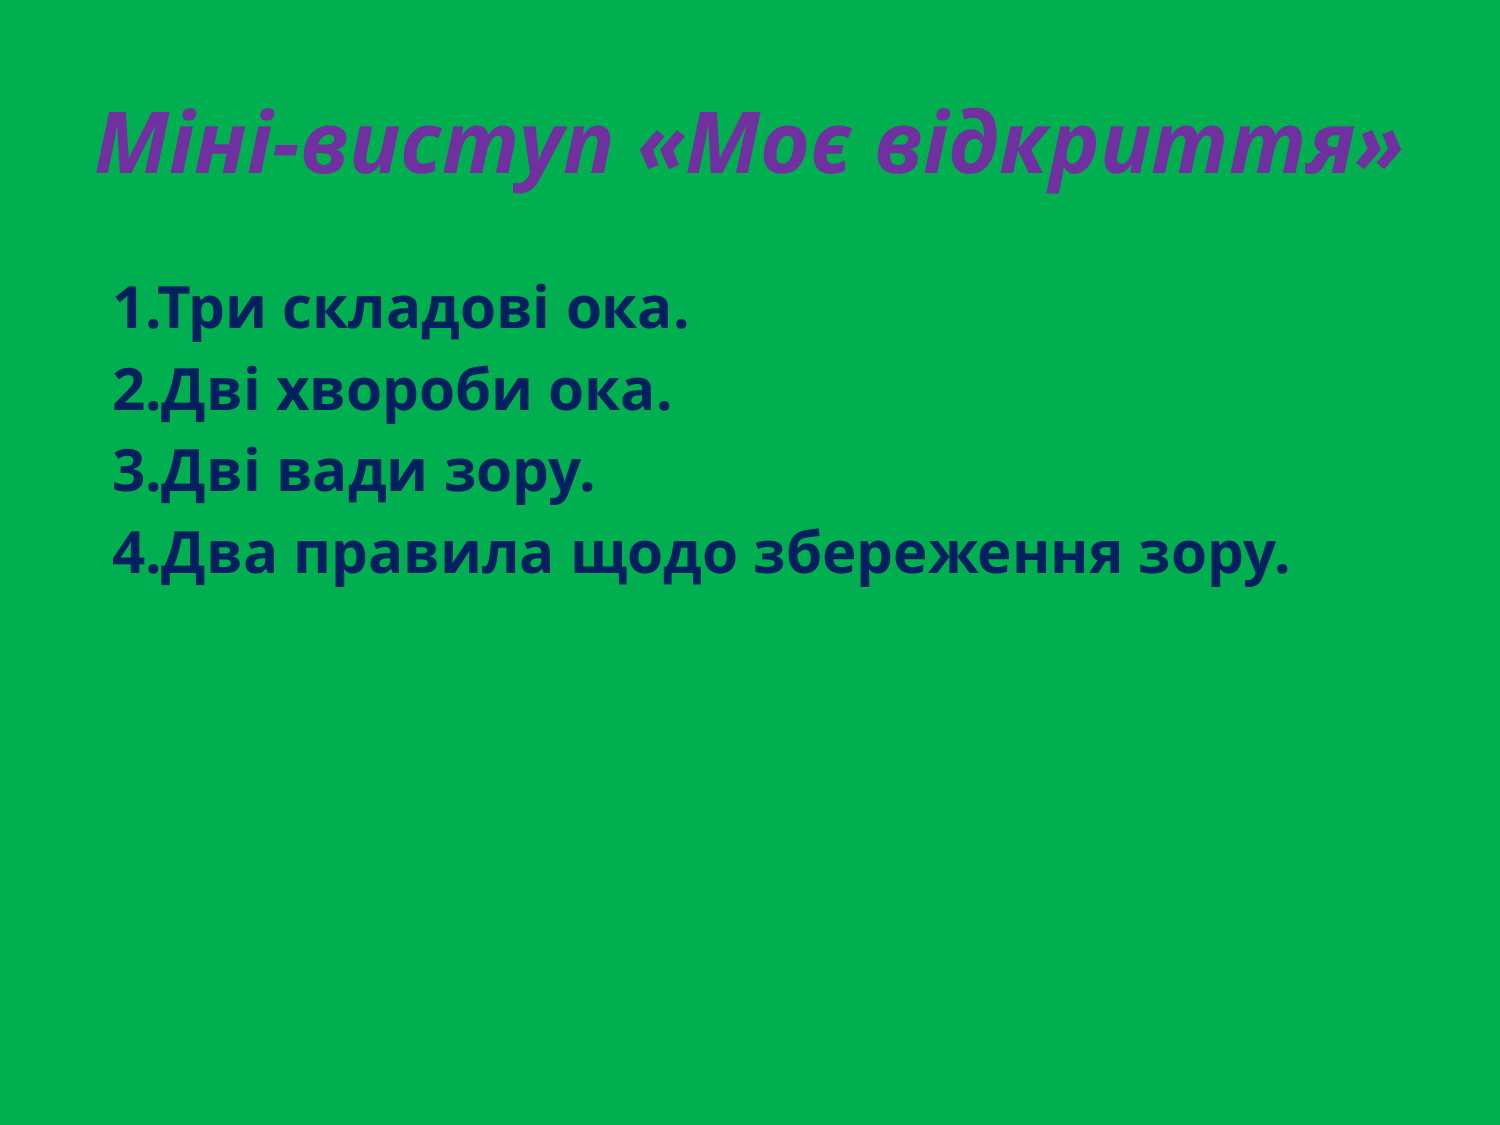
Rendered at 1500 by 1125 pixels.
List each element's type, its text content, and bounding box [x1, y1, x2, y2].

list 1.Три складові ока. 2.Дві хвороби ока. 3.Дві вади зору. 4.Два правила щодо збереження зору. [75, 262, 1425, 668]
title Міні-виступ «Моє відкриття» [75, 45, 1425, 233]
